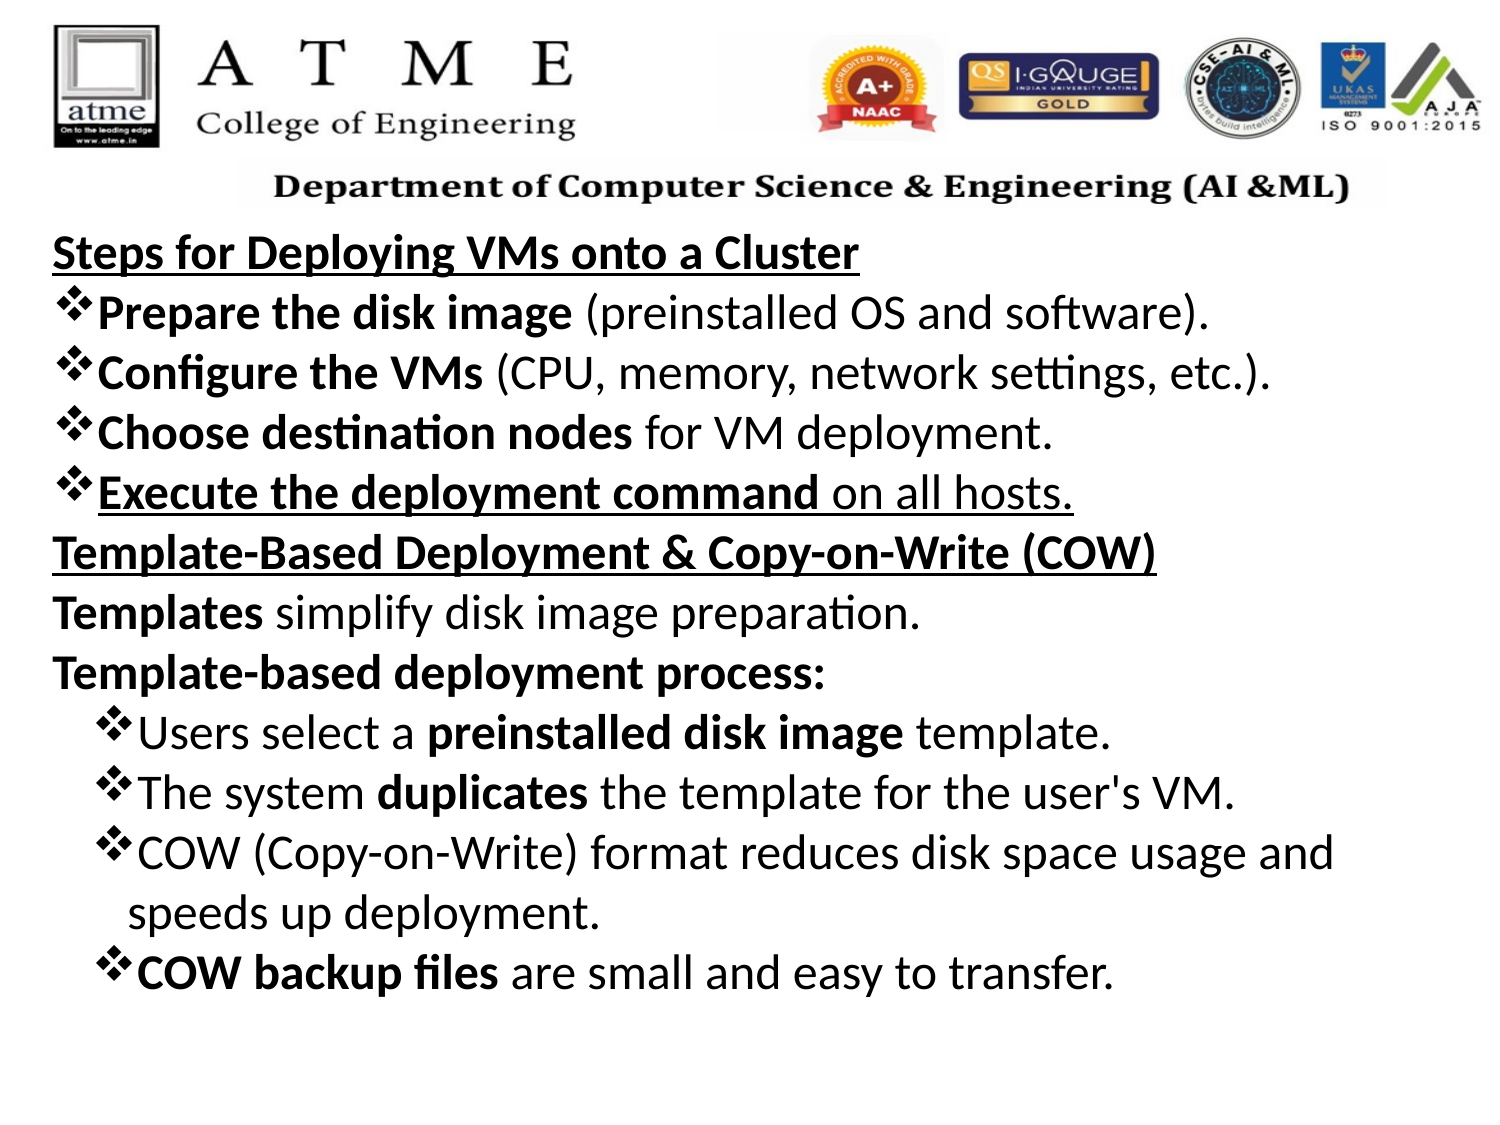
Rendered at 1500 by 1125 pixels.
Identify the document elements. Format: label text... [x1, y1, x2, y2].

picture [24, 0, 1500, 226]
text_box Steps for Deploying VMs onto a Cluster Prepare the disk image (preinstalled OS and software). Configure the VMs (CPU, memory, network settings, etc.). Choose destination nodes for VM deployment. Execute the deployment command on all hosts. Template-Based Deployment & Copy-on-Write (COW) Templates simplify disk image preparation. Template-based deployment process: Users select a preinstalled disk image template. The system duplicates the template for the user's VM. COW (Copy-on-Write) format reduces disk space usage and speeds up deployment. COW backup files are small and easy to transfer. [37, 232, 1500, 1008]
